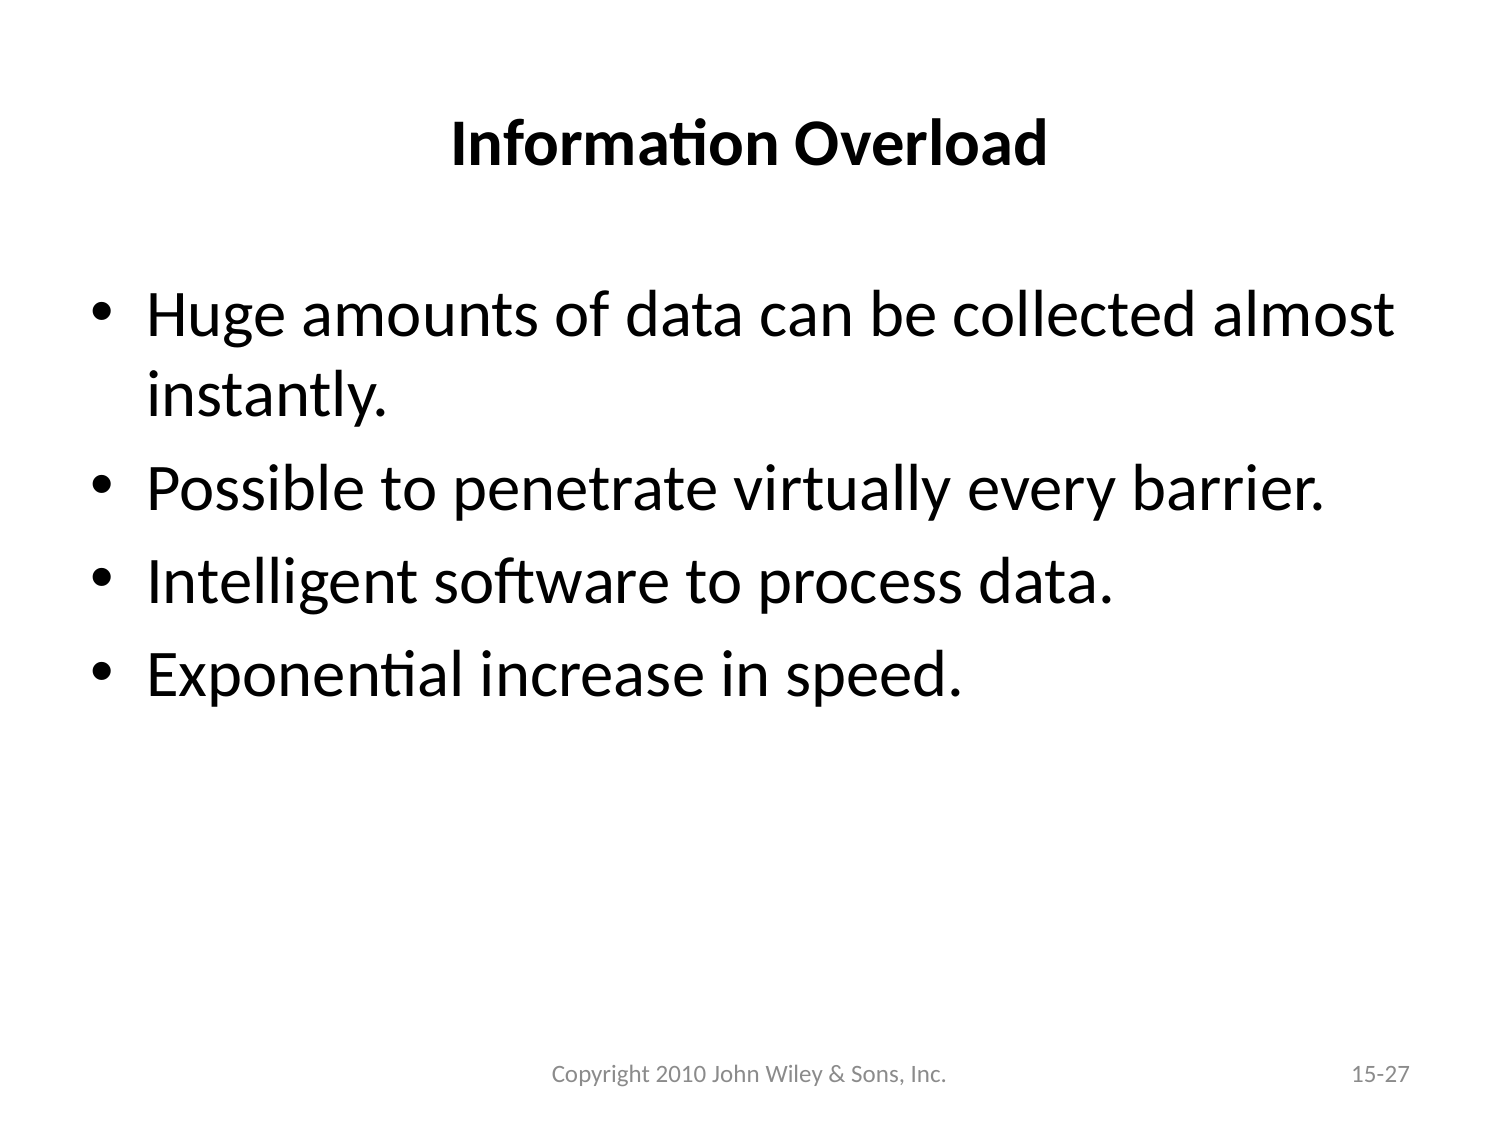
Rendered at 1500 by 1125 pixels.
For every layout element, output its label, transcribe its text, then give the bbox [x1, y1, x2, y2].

slide_number 15-27 [1074, 1042, 1425, 1103]
footer Copyright 2010 John Wiley & Sons, Inc. [512, 1042, 988, 1103]
title Information Overload [75, 45, 1425, 233]
list Huge amounts of data can be collected almost instantly. Possible to penetrate virtually every barrier. Intelligent software to process data. Exponential increase in speed. [75, 262, 1425, 1005]
